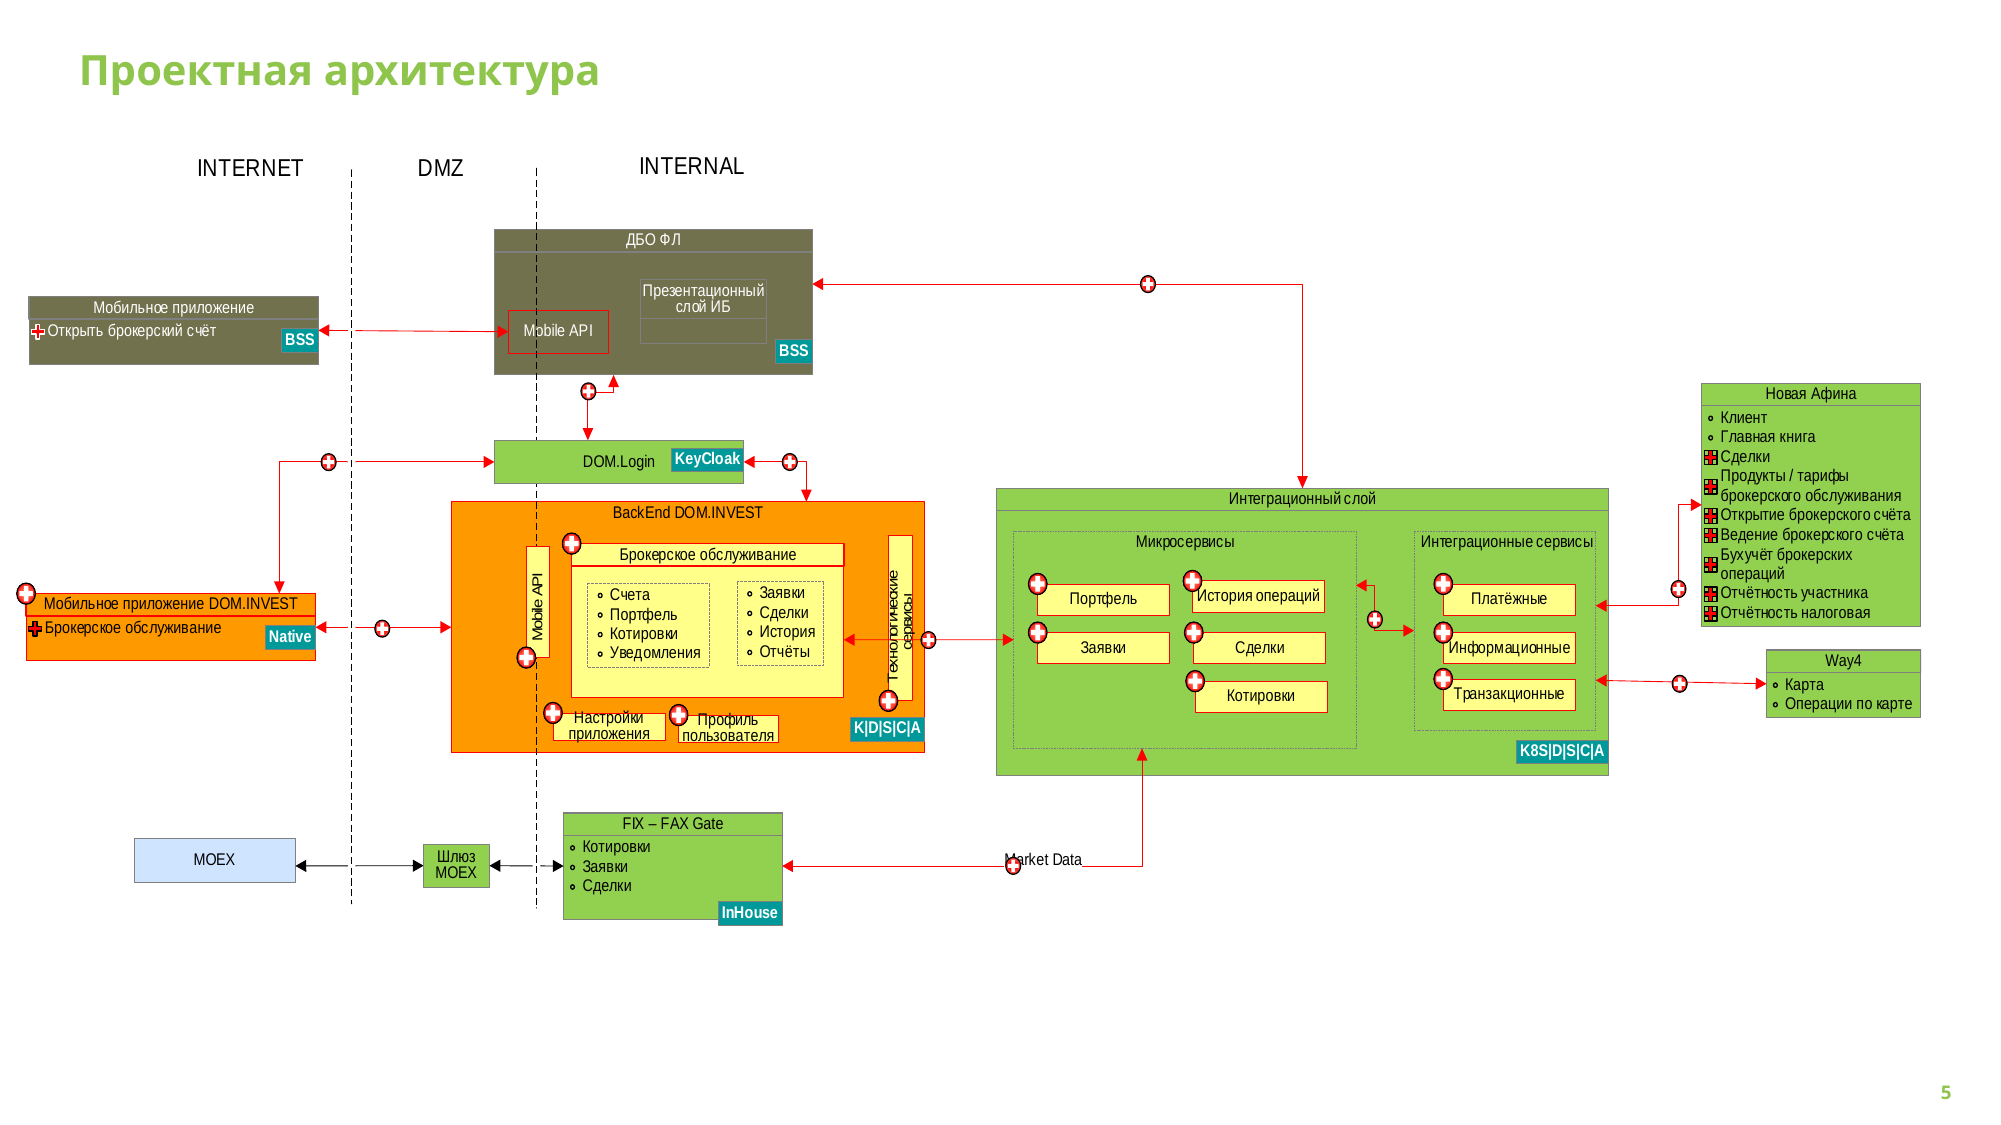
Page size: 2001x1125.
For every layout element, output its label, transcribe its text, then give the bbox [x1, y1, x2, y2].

picture [13, 143, 1922, 931]
title Проектная архитектура [78, 43, 1922, 95]
